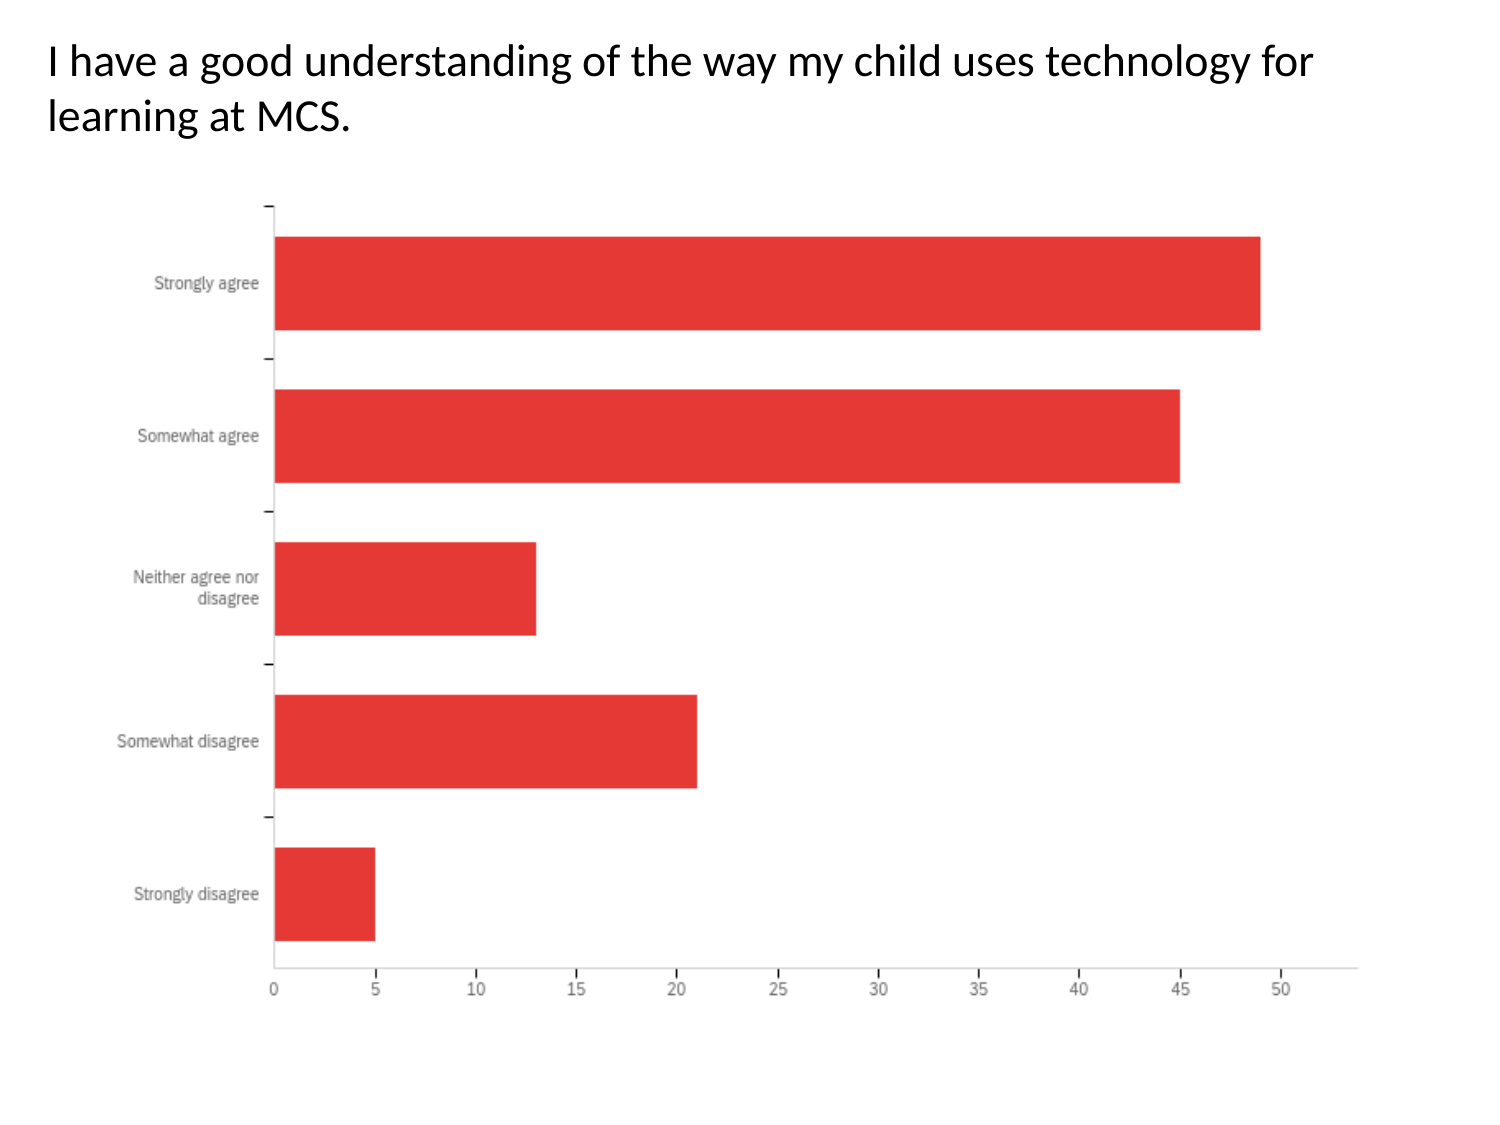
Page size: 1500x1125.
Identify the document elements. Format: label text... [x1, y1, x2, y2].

text_box I have a good understanding of the way my child uses technology for learning at MCS. [32, 22, 1383, 84]
picture [93, 196, 1407, 1018]
